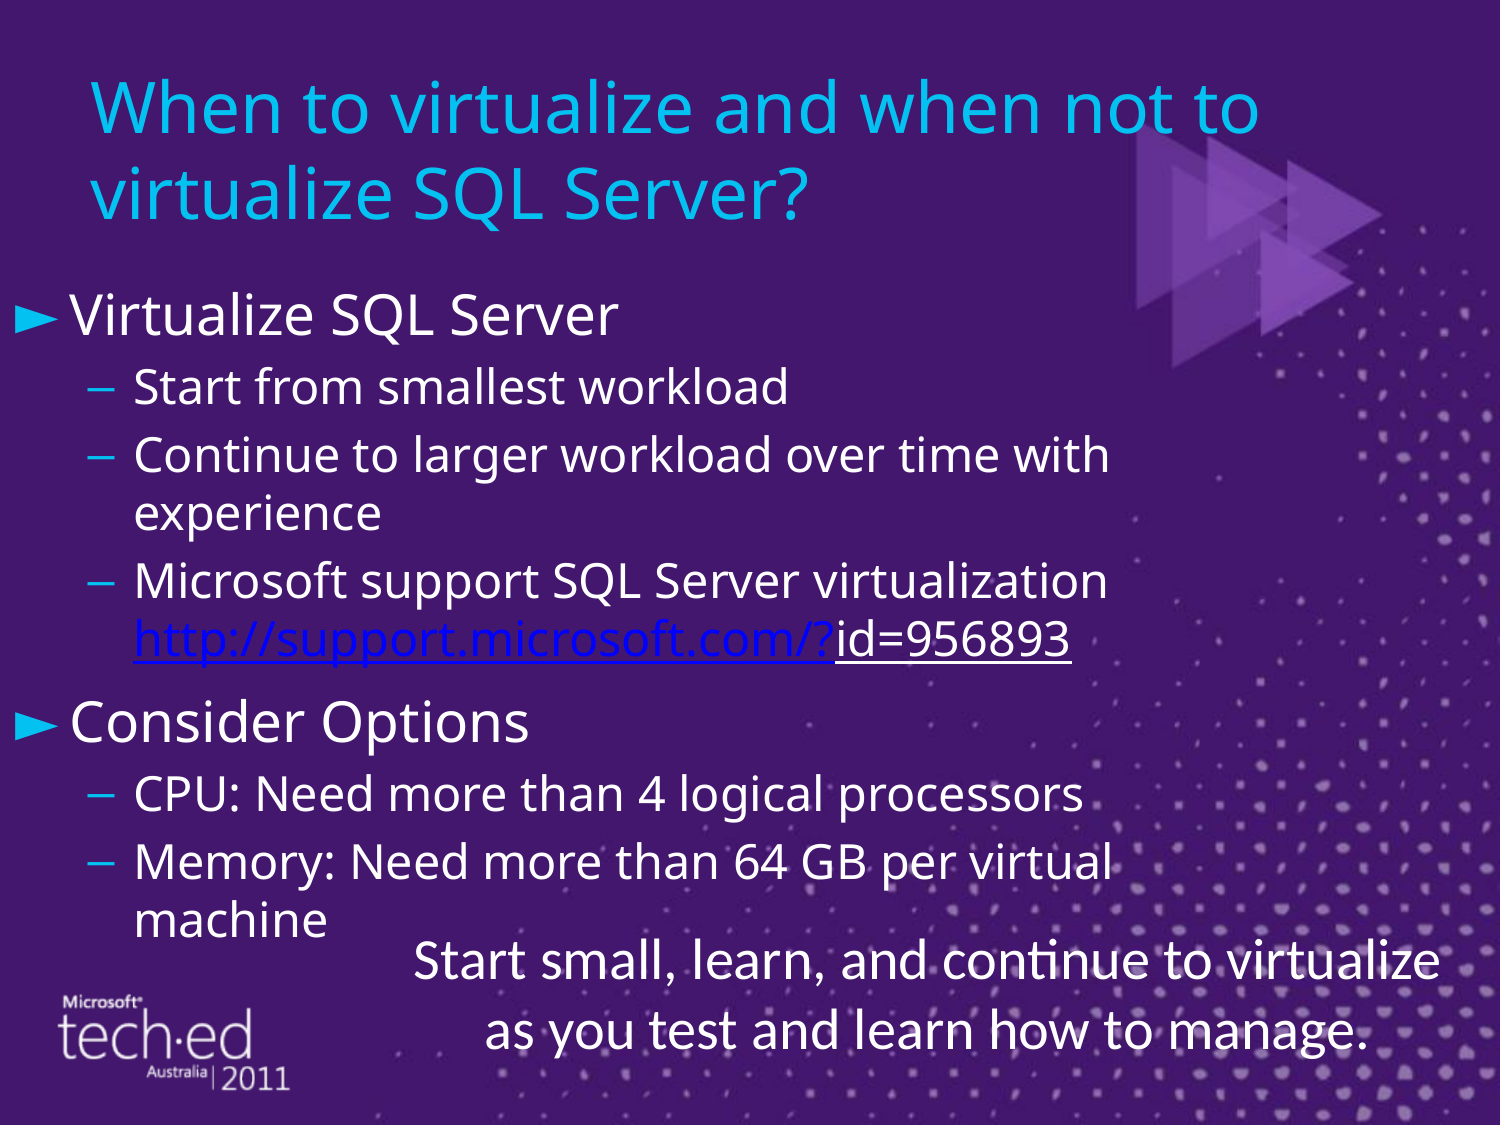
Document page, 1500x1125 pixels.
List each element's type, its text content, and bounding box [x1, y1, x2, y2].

text_box Start small, learn, and continue to virtualize as you test and learn how to manage. [394, 912, 1462, 1071]
title When to virtualize and when not to virtualize SQL Server? [75, 54, 1425, 243]
picture [0, 0, 1500, 1125]
list Virtualize SQL Server Start from smallest workload Continue to larger workload over time with experience Microsoft support SQL Server virtualization http://support.microsoft.com/?id=956893 Consider Options CPU: Need more than 4 logical processors Memory: Need more than 64 GB per virtual machine [0, 271, 1238, 957]
